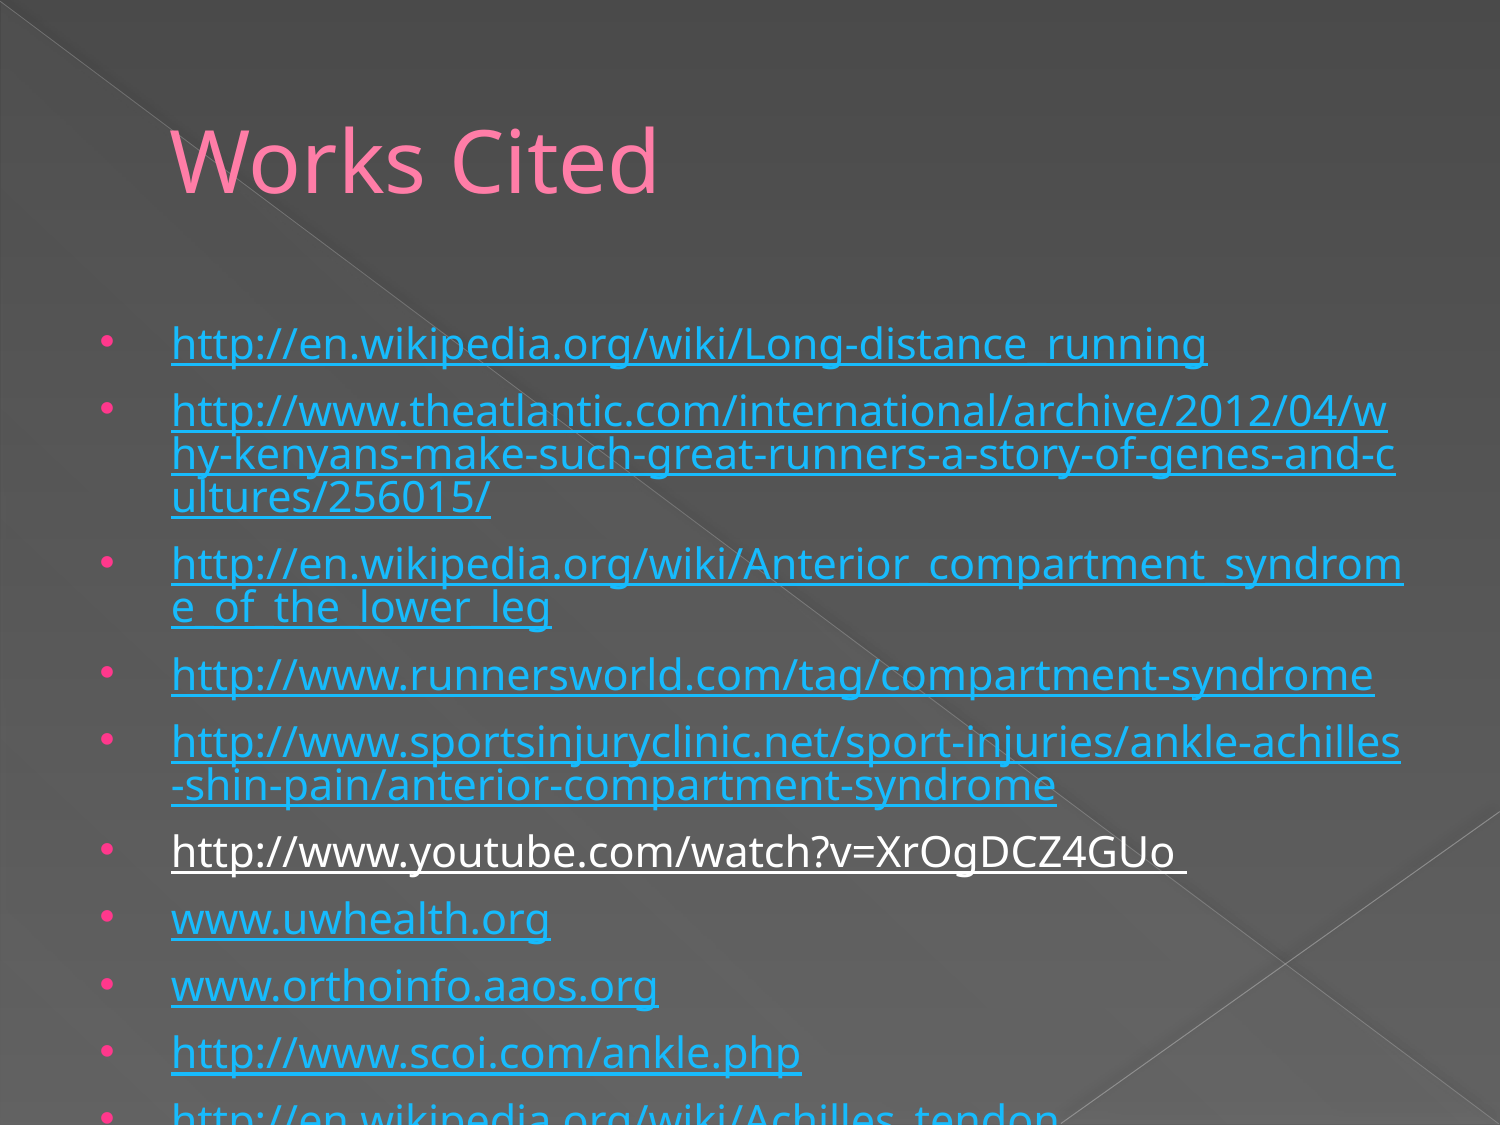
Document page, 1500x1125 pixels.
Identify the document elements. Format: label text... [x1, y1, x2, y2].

list http://en.wikipedia.org/wiki/Long-distance_running http://www.theatlantic.com/international/archive/2012/04/why-kenyans-make-such-great-runners-a-story-of-genes-and-cultures/256015/ http://en.wikipedia.org/wiki/Anterior_compartment_syndrome_of_the_lower_leg http://www.runnersworld.com/tag/compartment-syndrome http://www.sportsinjuryclinic.net/sport-injuries/ankle-achilles-shin-pain/anterior-compartment-syndrome http://www.youtube.com/watch?v=XrOgDCZ4GUo www.uwhealth.org www.orthoinfo.aaos.org http://www.scoi.com/ankle.php http://en.wikipedia.org/wiki/Achilles_tendon http://livewell.jillianmichaels.com/stretches-tibialis-anterior-muscle-4656.html [75, 308, 1425, 1059]
title Works Cited [75, 43, 1425, 274]
